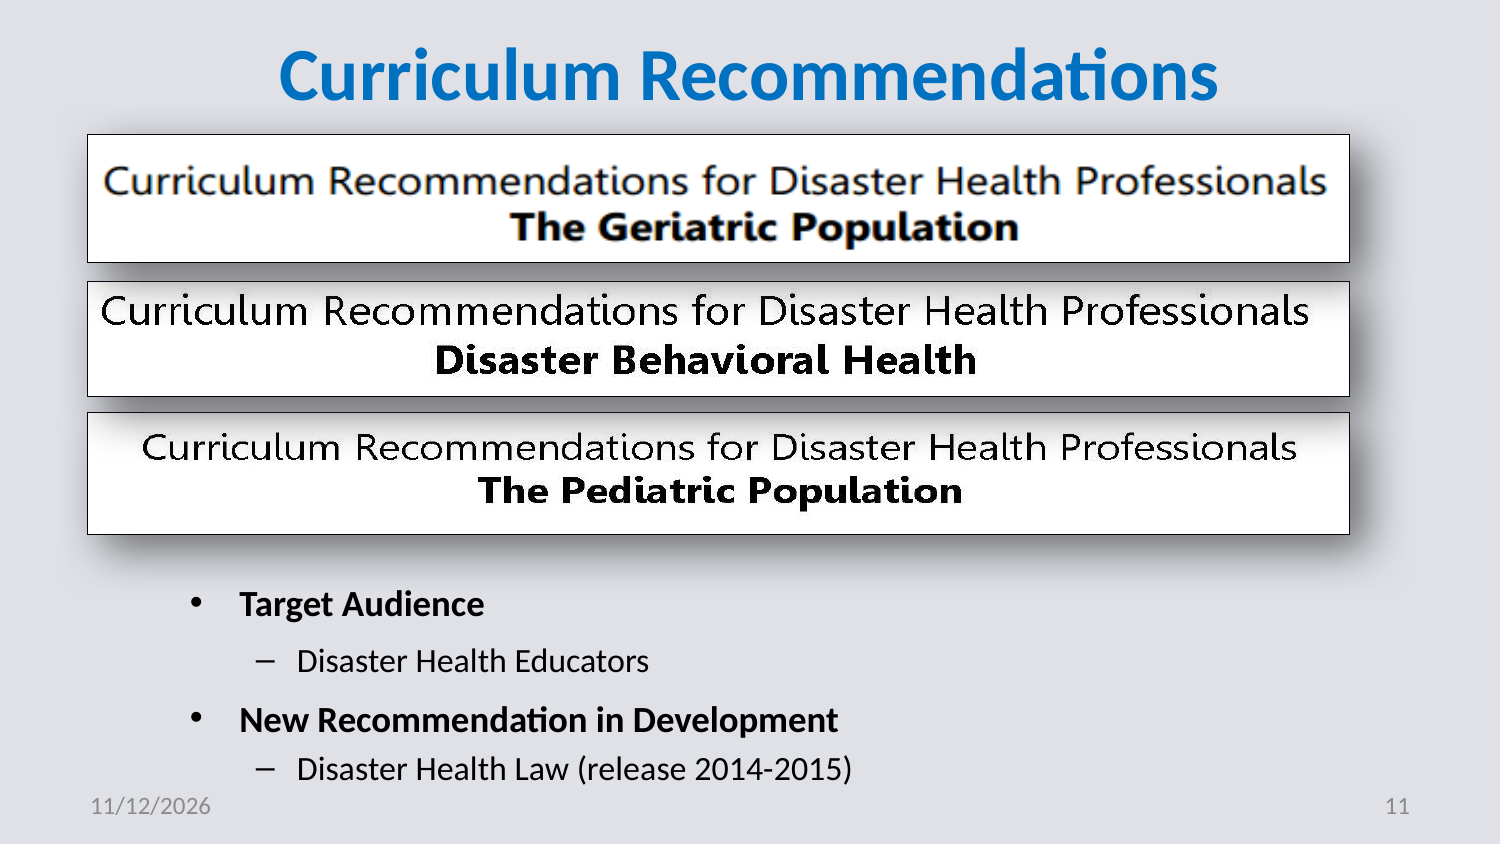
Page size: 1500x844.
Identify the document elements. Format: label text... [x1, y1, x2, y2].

title Curriculum Recommendations [75, 0, 1425, 141]
picture [87, 134, 1351, 263]
list Target Audience Disaster Health Educators New Recommendation in Development Disaster Health Law (release 2014-2015) [174, 584, 1338, 797]
picture [87, 412, 1351, 535]
picture [87, 280, 1351, 398]
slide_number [75, 782, 425, 827]
slide_number 11 [1074, 782, 1425, 827]
